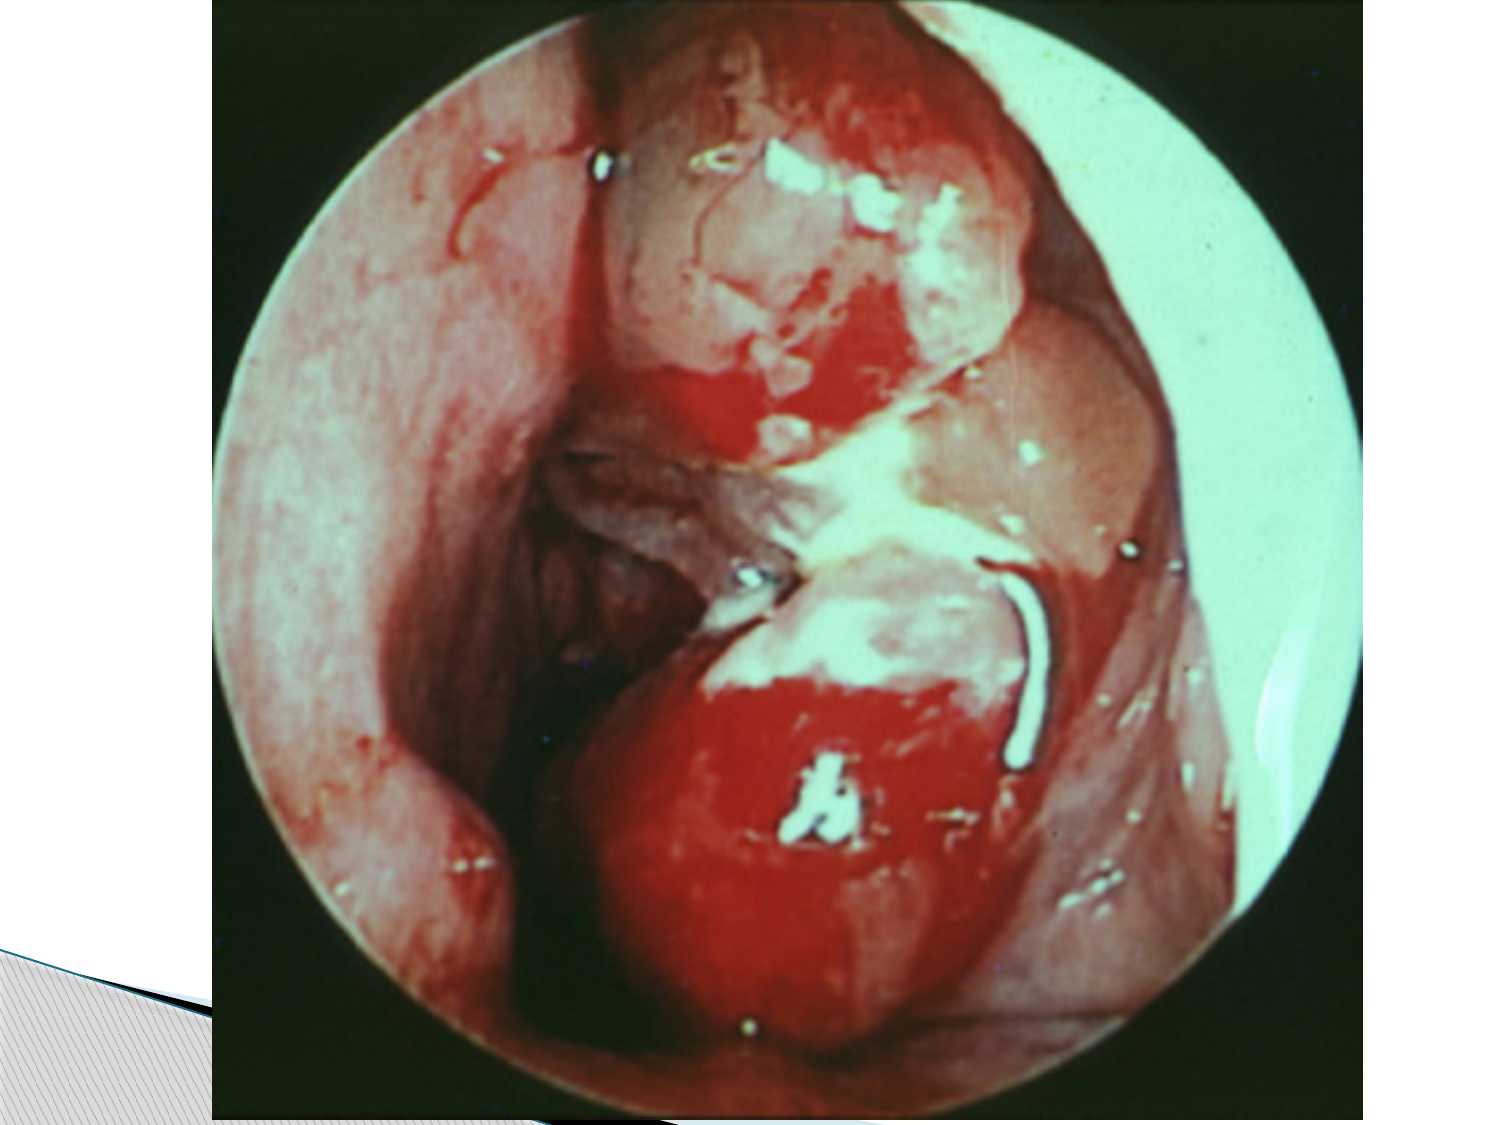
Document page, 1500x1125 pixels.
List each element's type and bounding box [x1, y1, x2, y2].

picture [212, 0, 1363, 1121]
